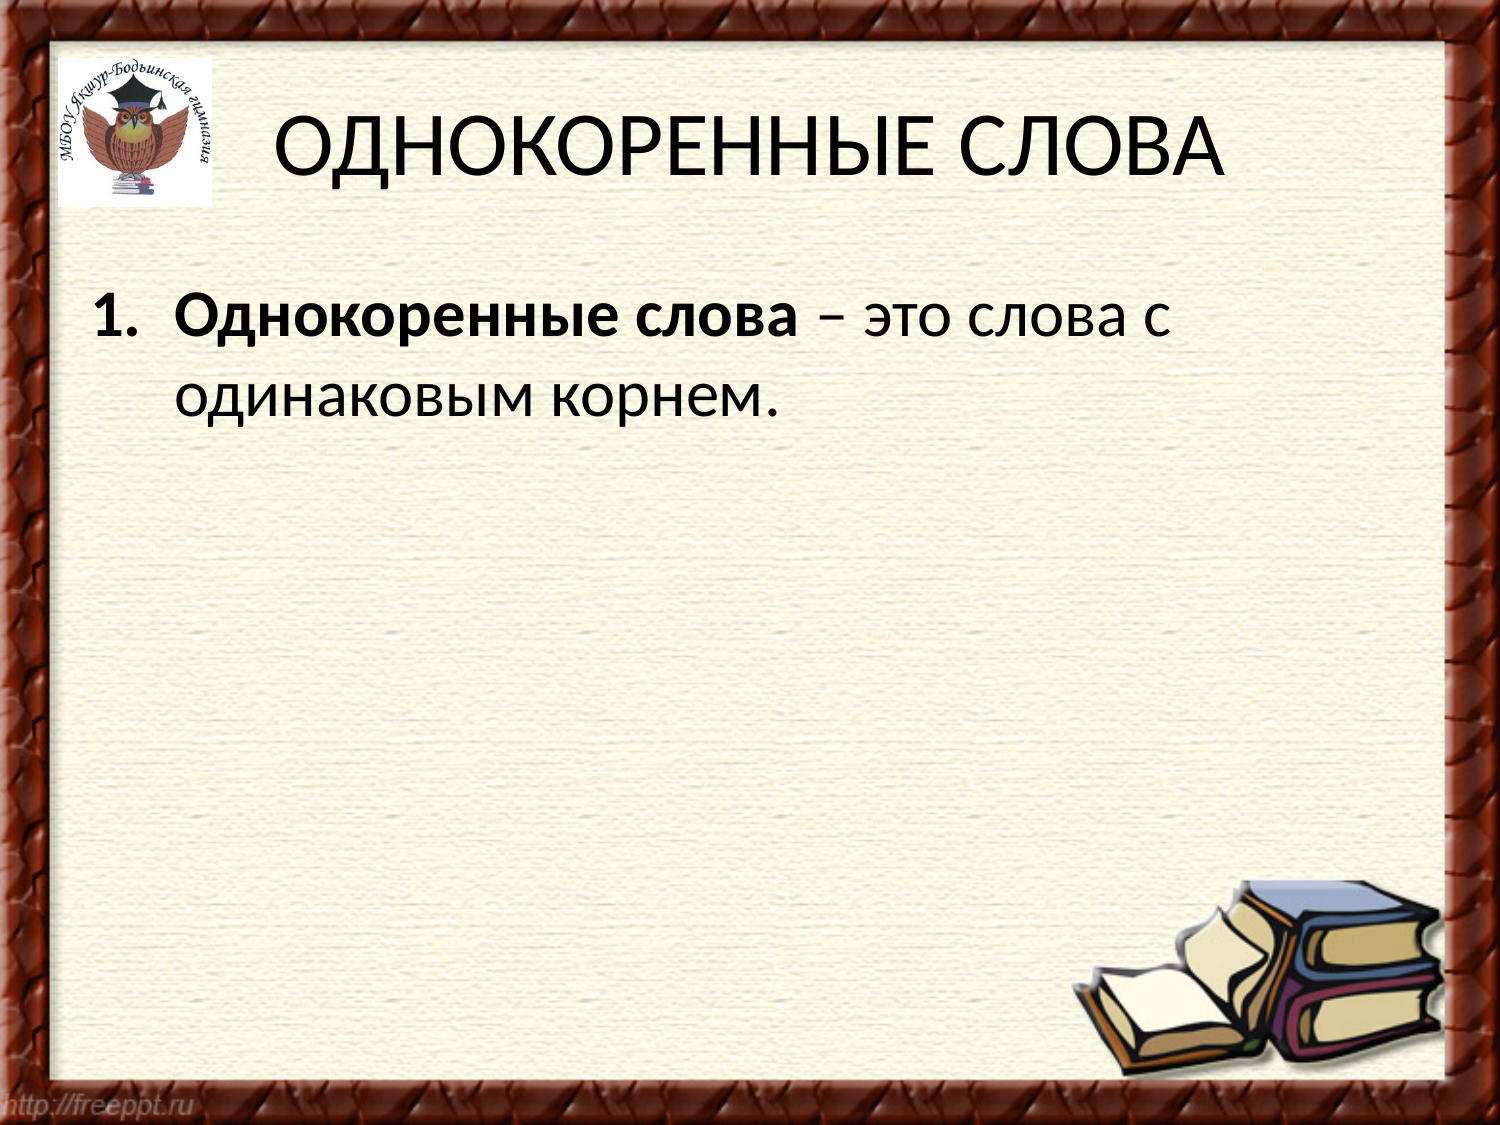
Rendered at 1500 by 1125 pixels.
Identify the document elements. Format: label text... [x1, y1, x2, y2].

list Однокоренные слова – это слова с одинаковым корнем. [75, 262, 1425, 1005]
picture [0, 0, 1500, 1125]
title ОДНОКОРЕННЫЕ СЛОВА [75, 45, 1425, 233]
